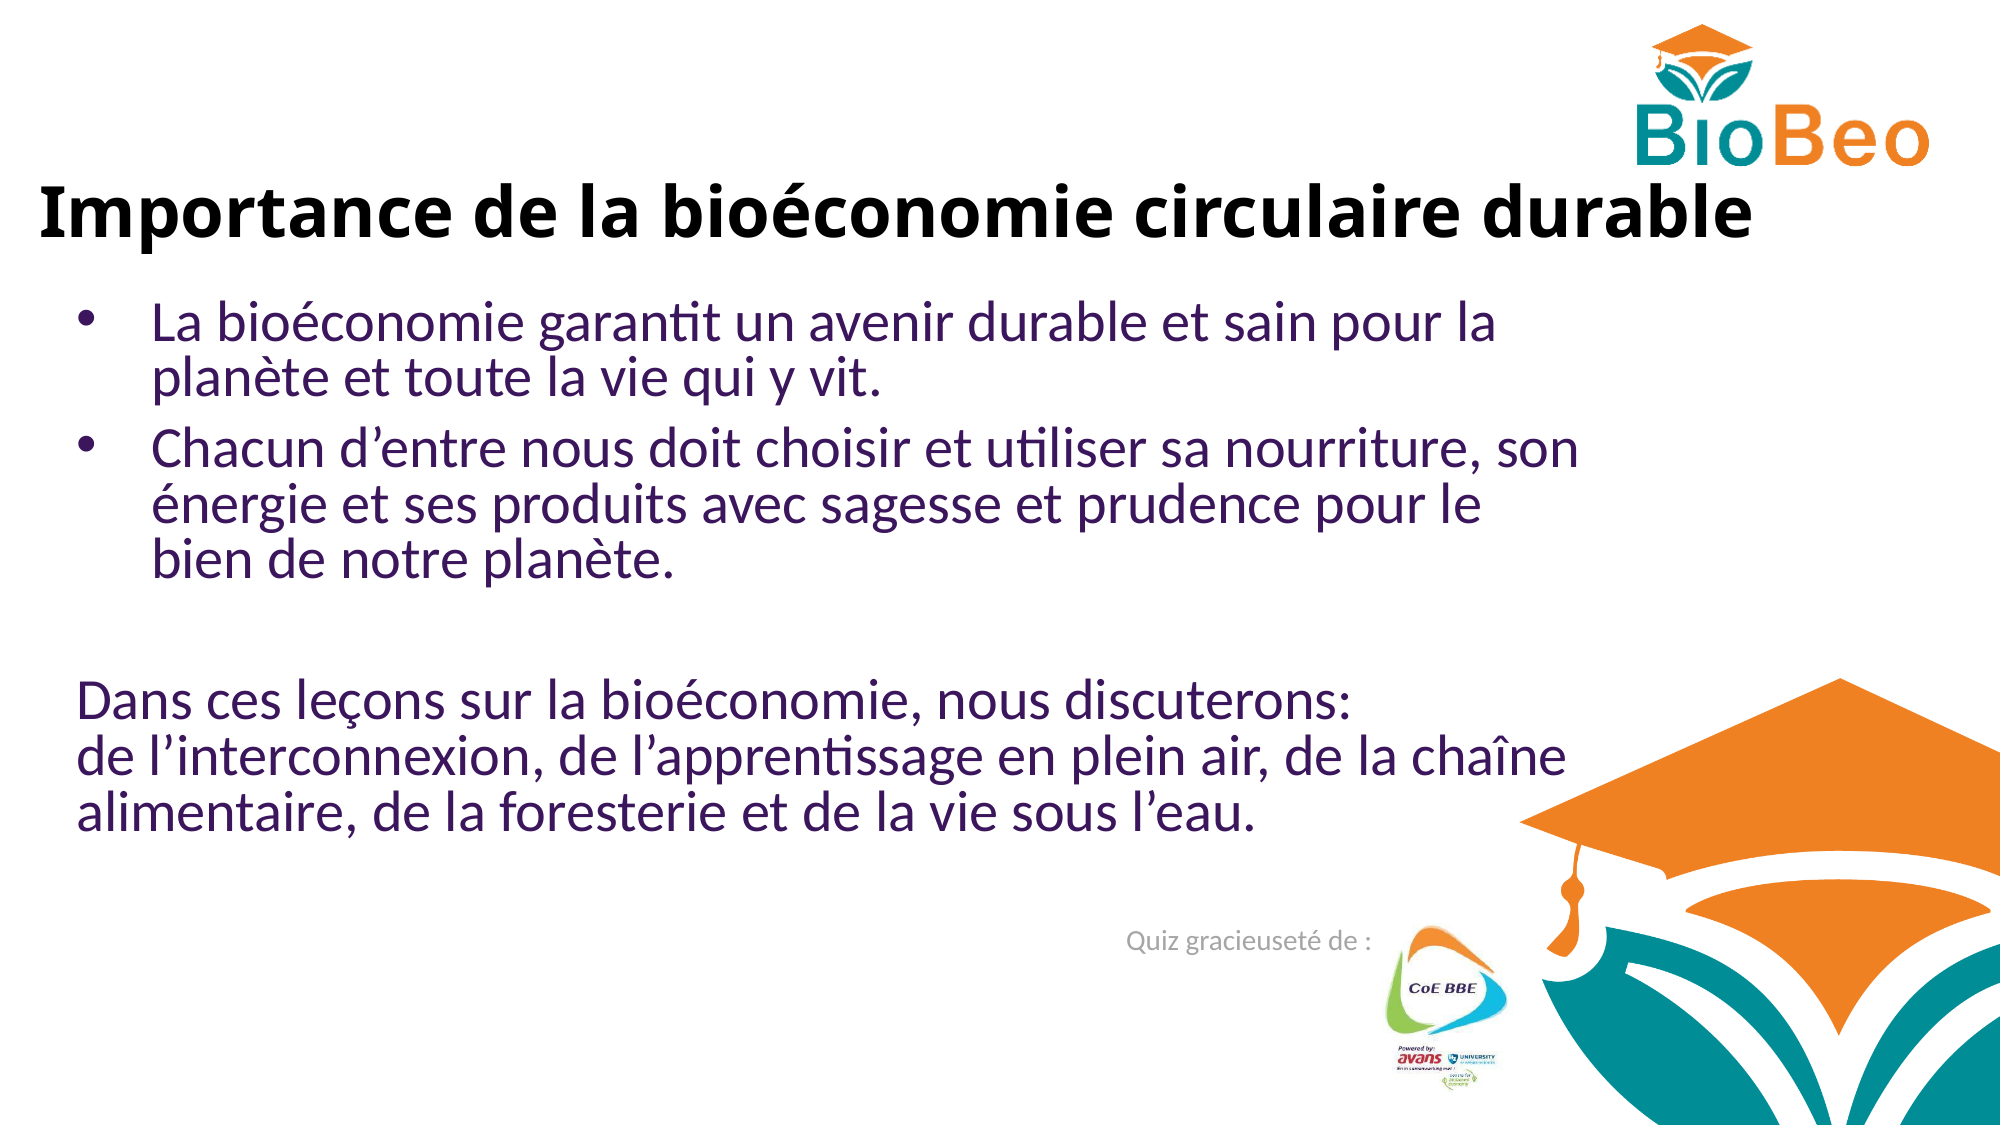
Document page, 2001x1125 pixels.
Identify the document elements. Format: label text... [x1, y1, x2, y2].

subtitle La bioéconomie garantit un avenir durable et sain pour la planète et toute la vie qui y vit. Chacun d’entre nous doit choisir et utiliser sa nourriture, son énergie et ses produits avec sagesse et prudence pour le bien de notre planète. Dans ces leçons sur la bioéconomie, nous discuterons: de l’interconnexion, de l’apprentissage en plein air, de la chaîne alimentaire, de la foresterie et de la vie sous l’eau. Quiz gracieuseté de : [61, 289, 1603, 1116]
text_box Importance de la bioéconomie circulaire durable [24, 141, 1885, 289]
picture [1478, 618, 2000, 1125]
picture [1382, 923, 1513, 1093]
picture [1635, 22, 1931, 168]
